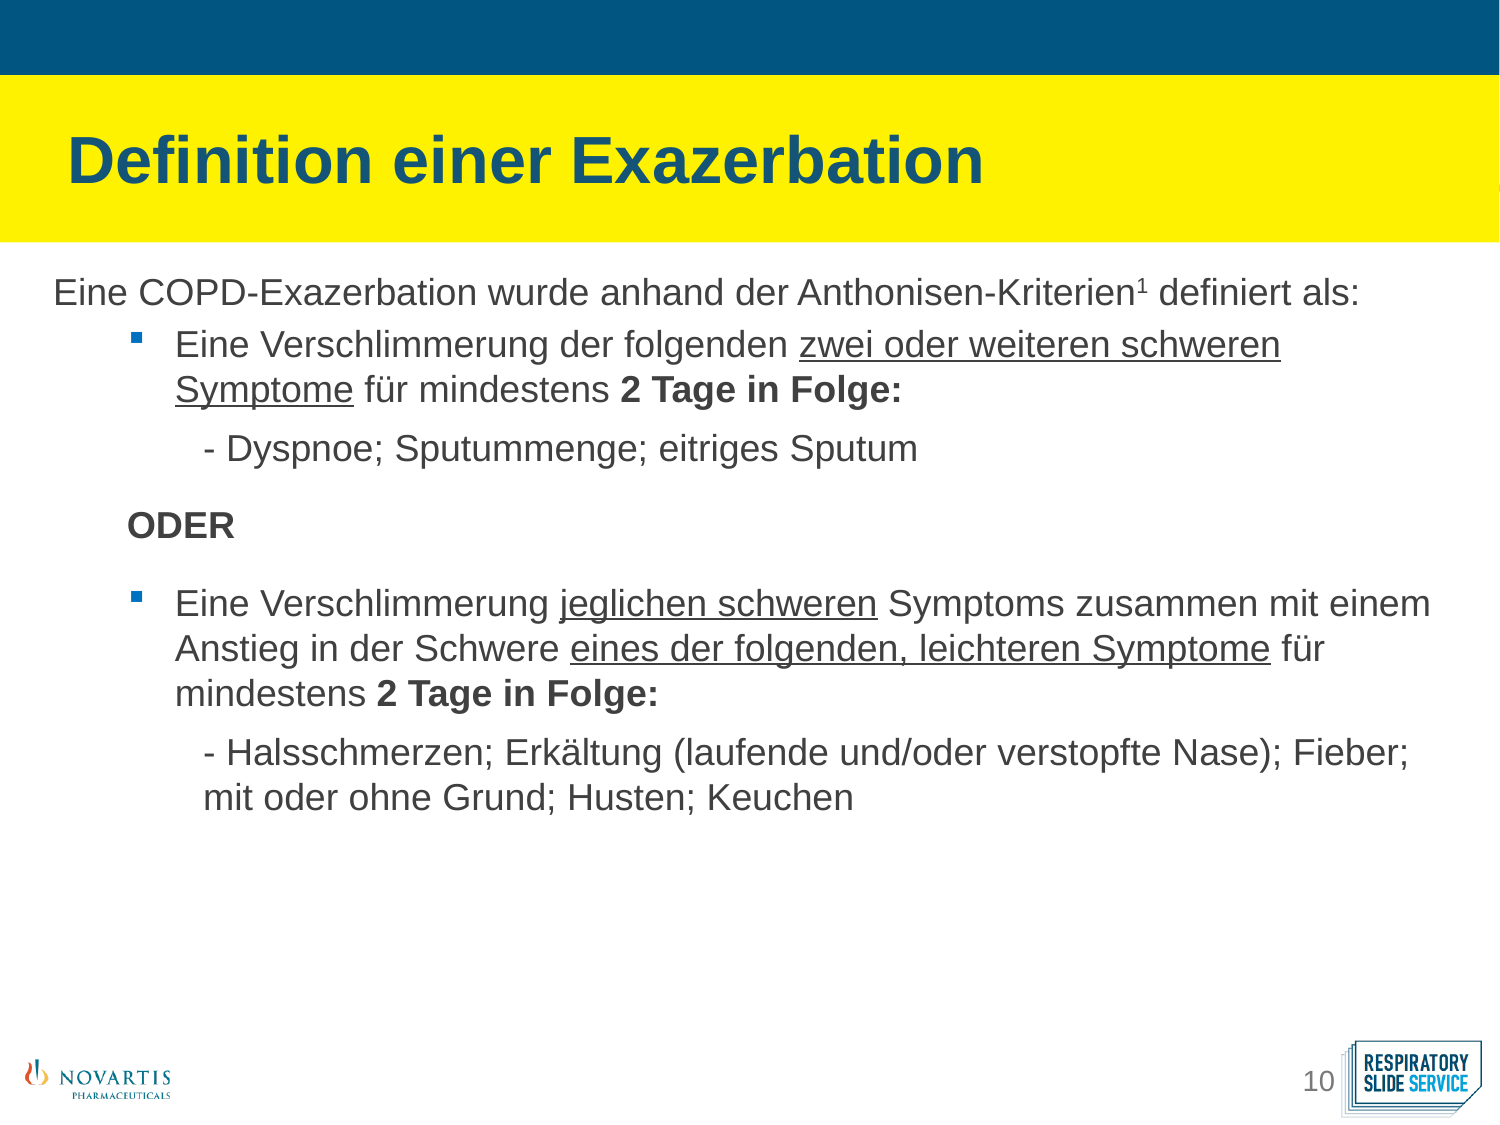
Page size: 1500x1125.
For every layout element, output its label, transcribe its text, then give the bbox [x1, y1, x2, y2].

picture [1328, 1027, 1497, 1125]
picture [25, 1059, 170, 1099]
text_box Definition einer Exazerbation [67, 87, 1418, 227]
text_box Eine COPD-Exazerbation wurde anhand der Anthonisen-Kriterien1 definiert als: Eine Verschlimmerung der folgenden zwei oder weiteren schweren Symptome für mindestens 2 Tage in Folge: - Dyspnoe; Sputummenge; eitriges Sputum ODER Eine Verschlimmerung jeglichen schweren Symptoms zusammen mit einem Anstieg in der Schwere eines der folgenden, leichteren Symptome für mindestens 2 Tage in Folge: - Halsschmerzen; Erkältung (laufende und/oder verstopfte Nase); Fieber; mit oder ohne Grund; Husten; Keuchen [53, 267, 1447, 858]
